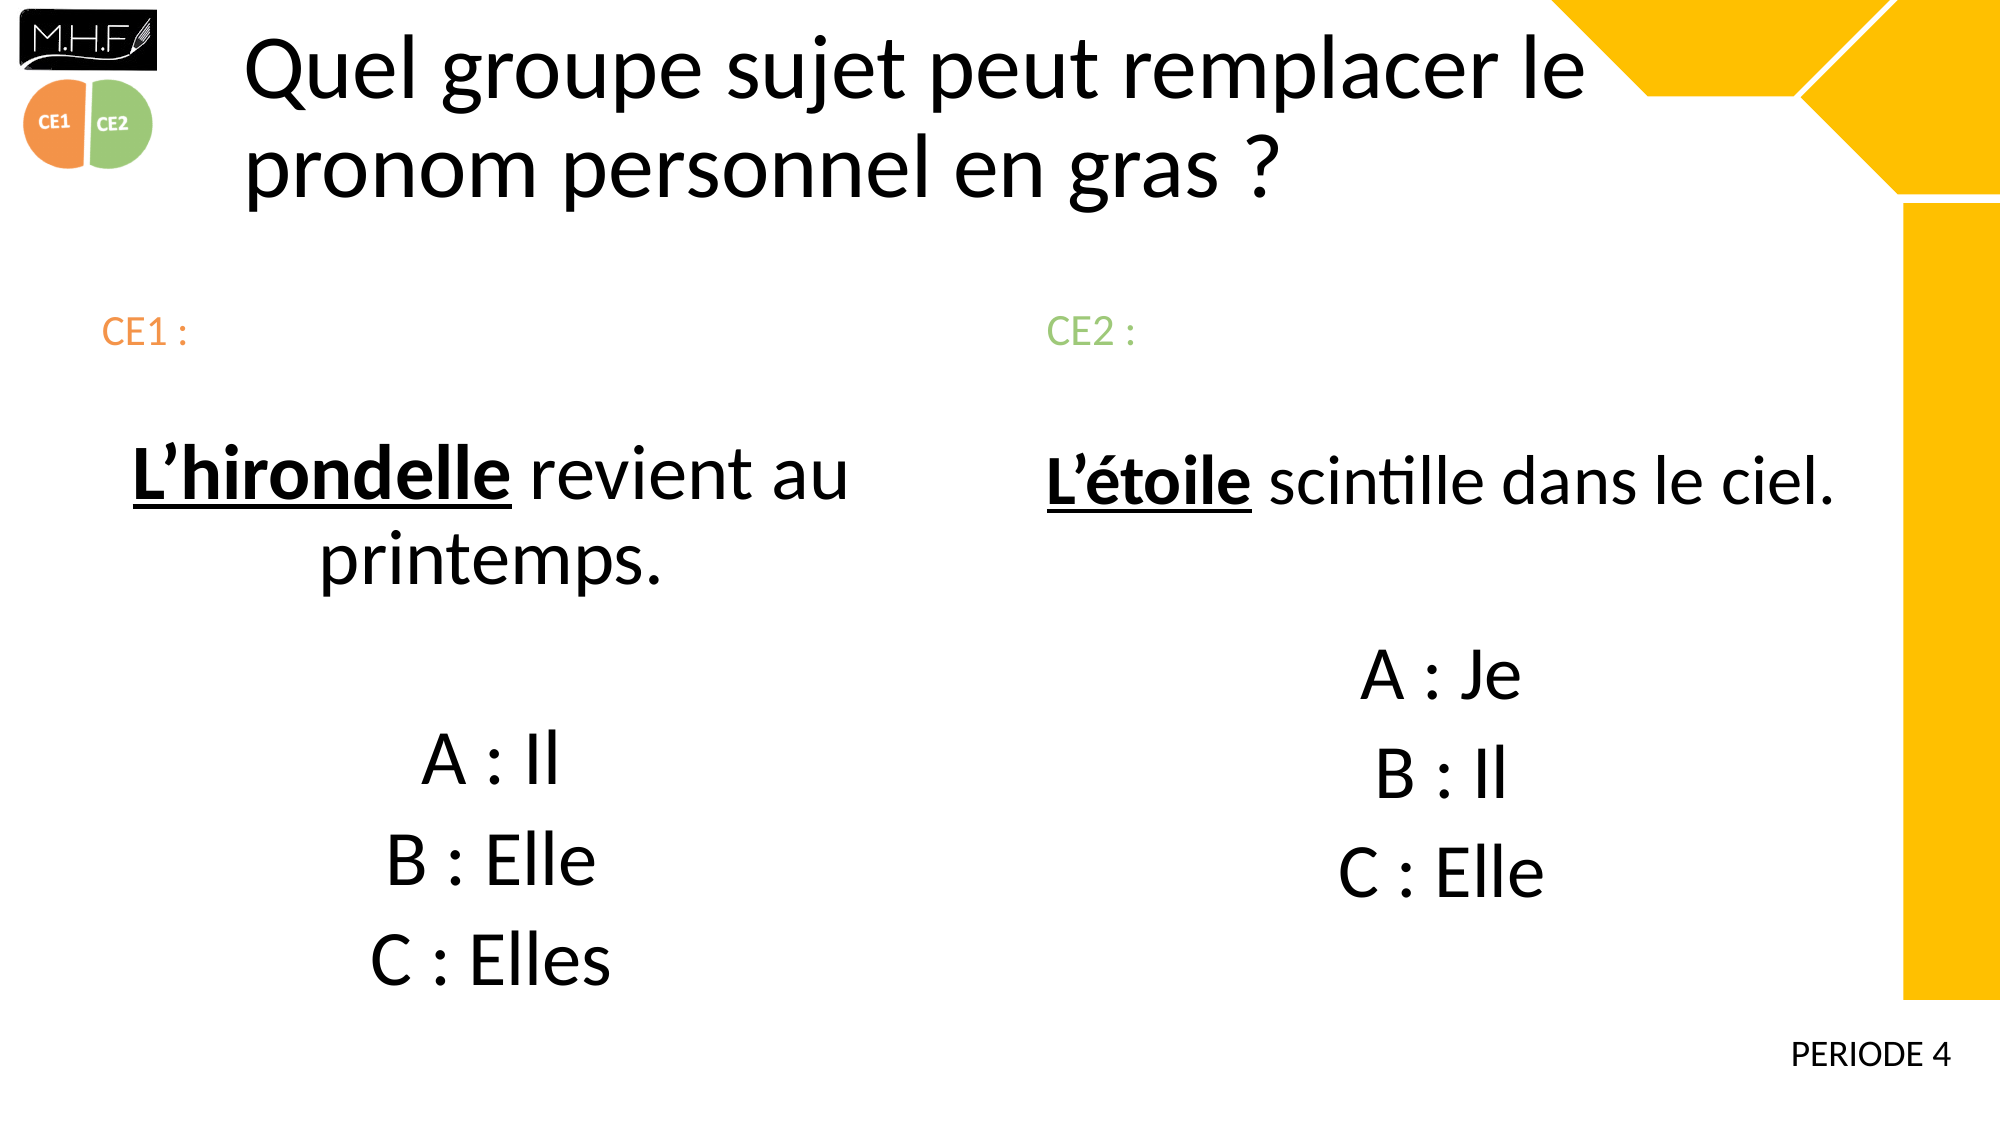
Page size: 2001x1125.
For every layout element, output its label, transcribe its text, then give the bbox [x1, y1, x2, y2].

text_box [1902, 202, 2000, 1001]
list CE1 : L’hirondelle revient au printemps. A : Il B : Elle C : Elles [86, 300, 897, 1015]
picture [1, 7, 177, 207]
text_box PERIODE 4 [1362, 1021, 1967, 1125]
text_box [1549, 0, 1892, 98]
text_box [1799, 0, 2000, 196]
text_box CE2 : L’étoile scintille dans le ciel. A : Je B : Il C : Elle [1031, 299, 1853, 1014]
title Quel groupe sujet peut remplacer le pronom personnel en gras ? [228, 9, 1774, 227]
